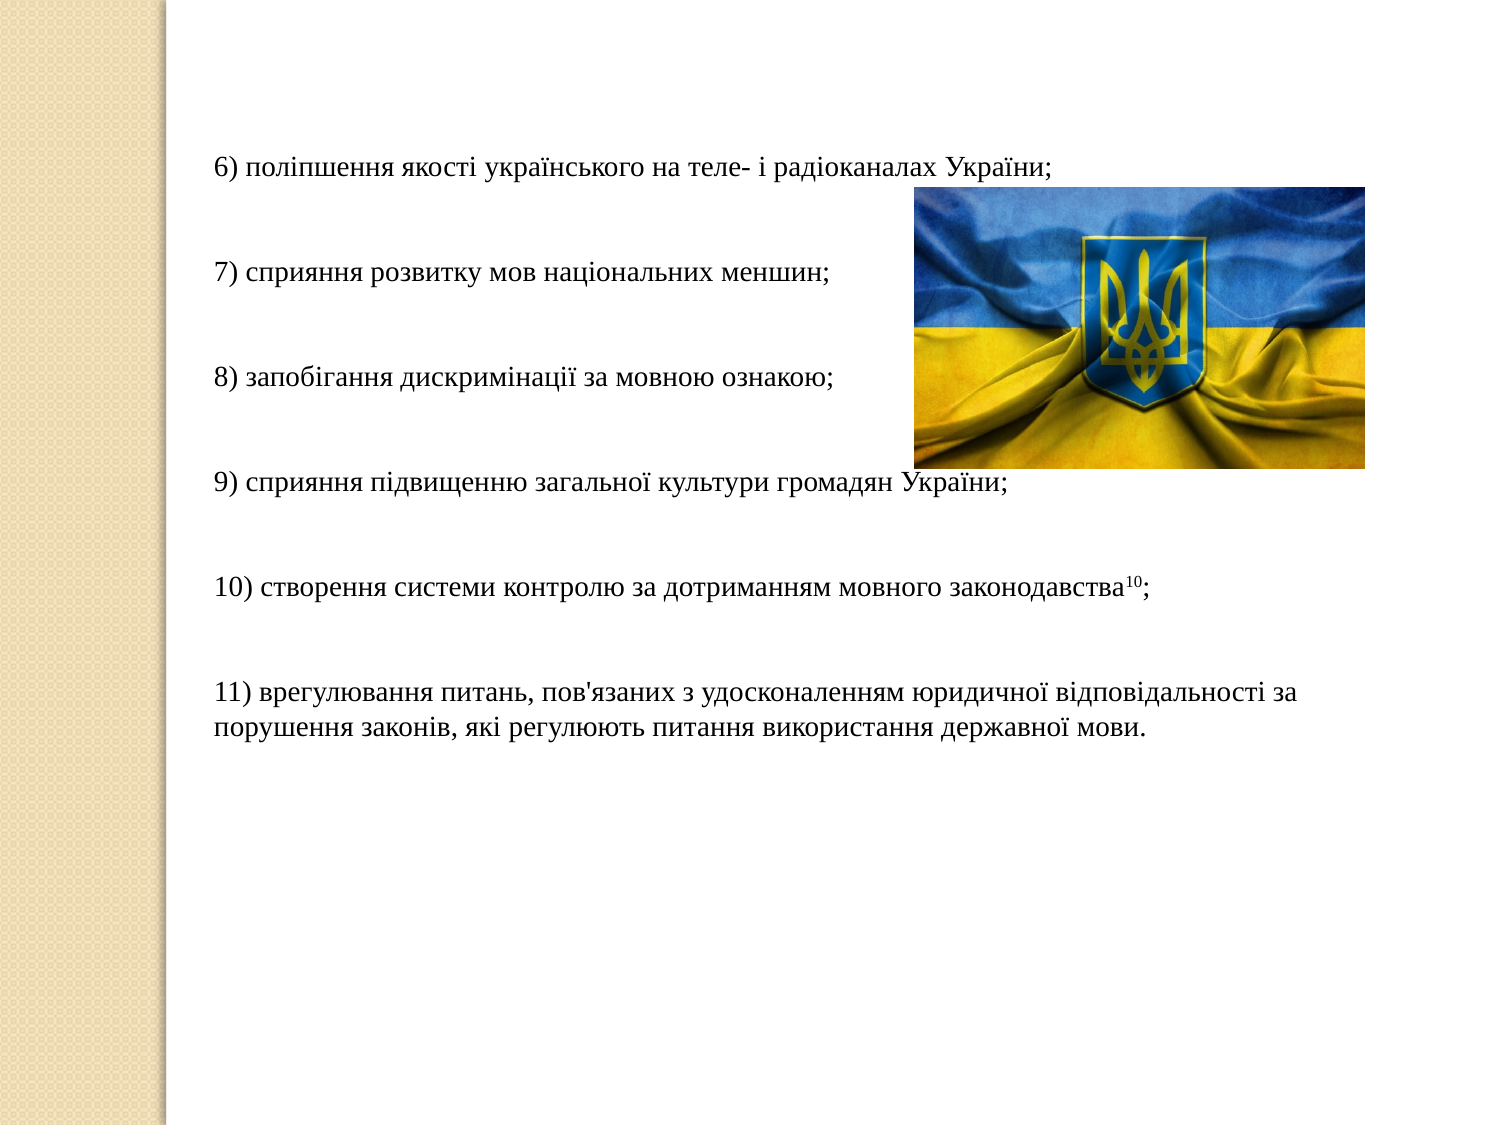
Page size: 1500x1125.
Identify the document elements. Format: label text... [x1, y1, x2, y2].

text_box 6) поліпшення якості українського на теле- і радіоканалах України; 7) сприяння розвитку мов національних меншин; 8) запобігання дискримінації за мовною ознакою; 9) сприяння підвищенню загальної культури громадян України; 10) створення системи контролю за дотриманням мовного законодавства10; 11) врегулювання питань, пов'язаних з удосконаленням юридичної відповідальності за порушення законів, які регулюють питання використання державної мови. [199, 70, 1430, 750]
picture [913, 187, 1365, 469]
